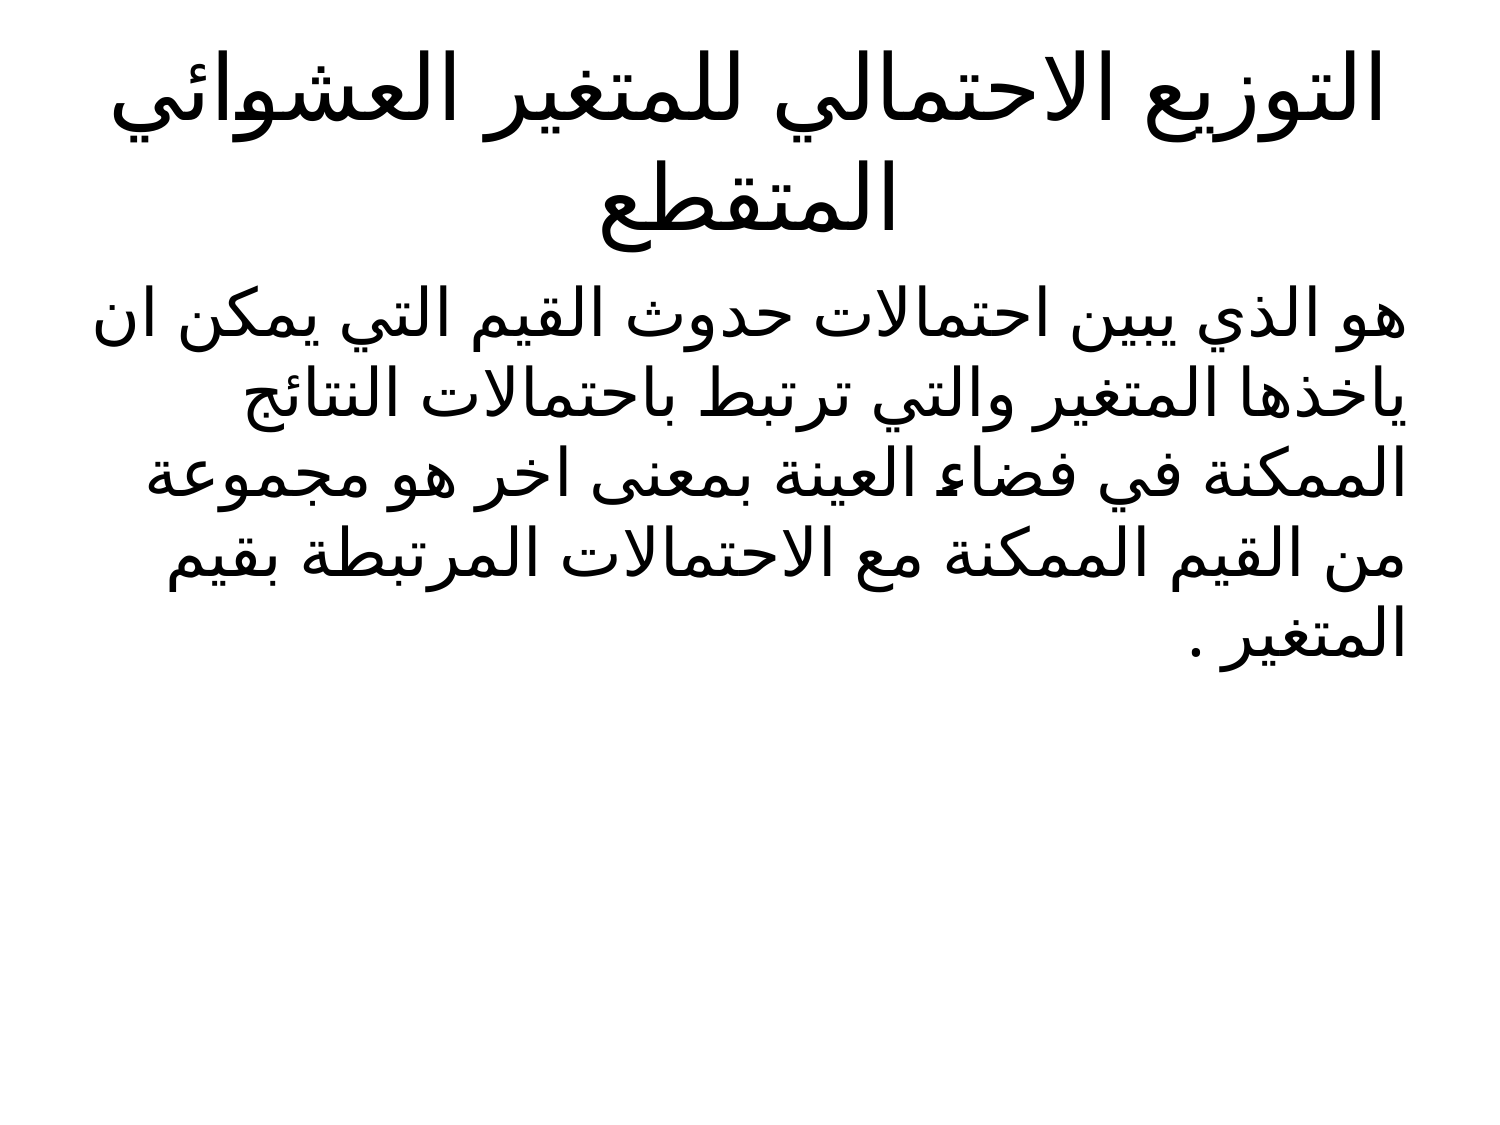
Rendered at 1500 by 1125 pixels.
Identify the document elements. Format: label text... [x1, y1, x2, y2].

list هو الذي يبين احتمالات حدوث القيم التي يمكن ان ياخذها المتغير والتي ترتبط باحتمالات النتائج الممكنة في فضاء العينة بمعنى اخر هو مجموعة من القيم الممكنة مع الاحتمالات المرتبطة بقيم المتغير . [75, 262, 1425, 1005]
title التوزيع الاحتمالي للمتغير العشوائي المتقطع [75, 45, 1425, 233]
